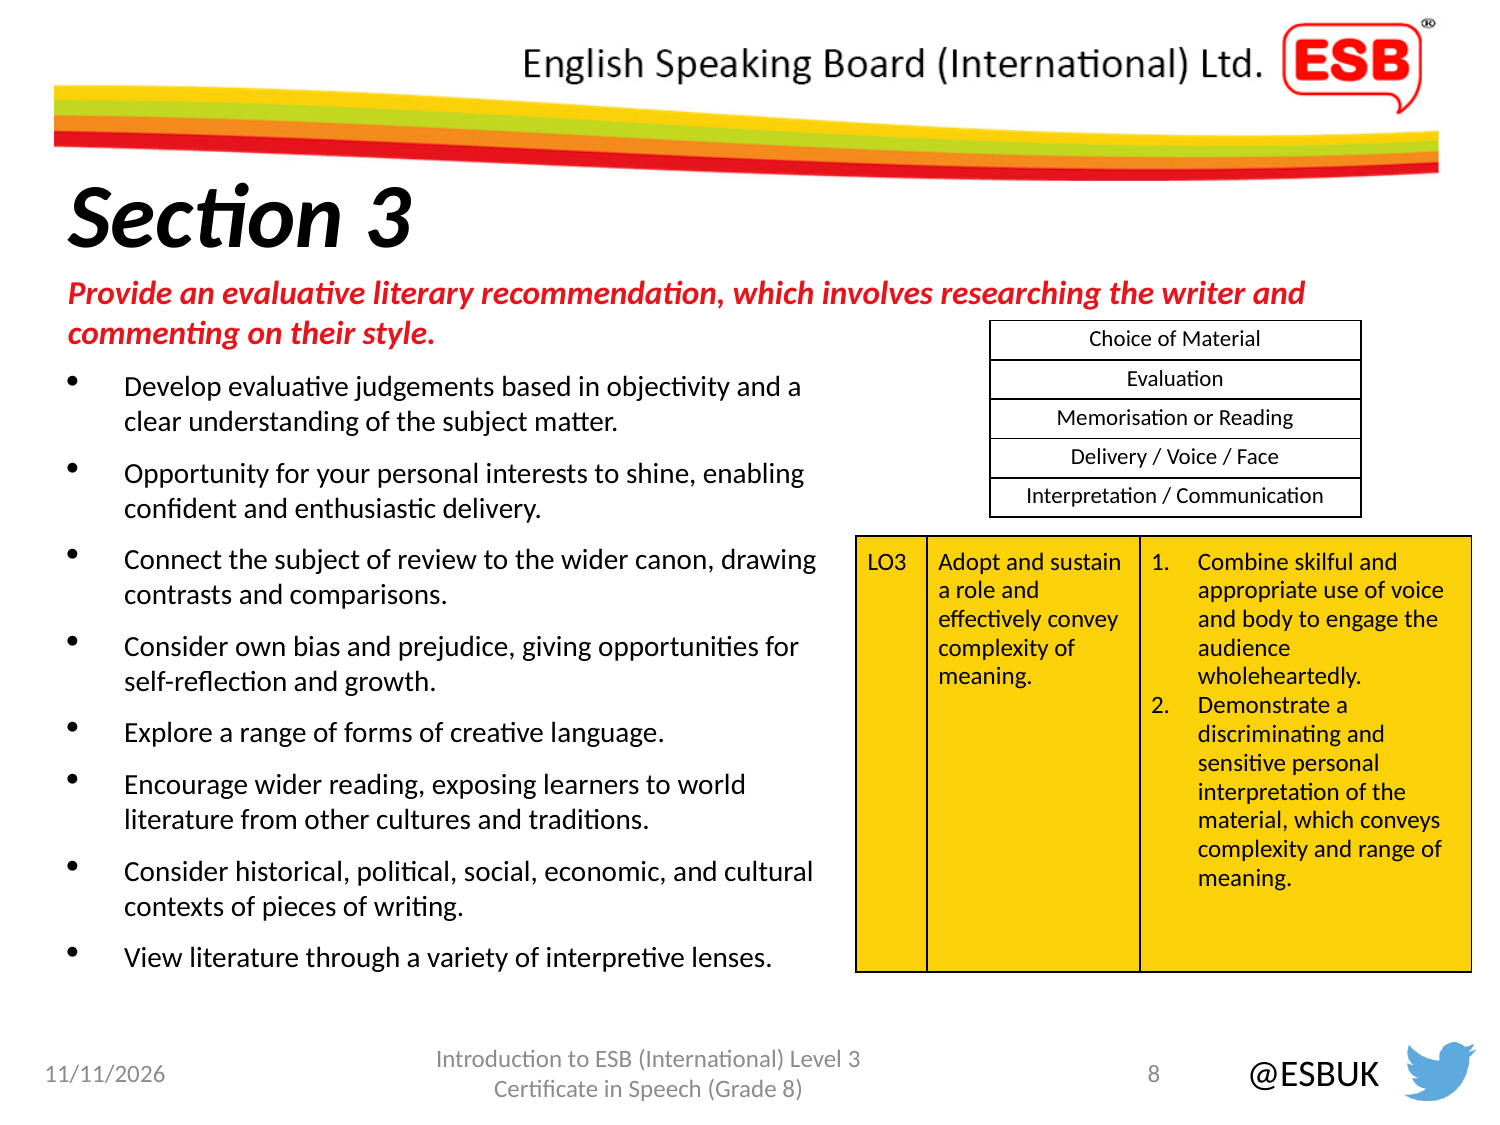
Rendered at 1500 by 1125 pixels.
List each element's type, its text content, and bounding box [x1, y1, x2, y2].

table_header LO3 [857, 537, 926, 971]
table_cell Evaluation [991, 361, 1360, 398]
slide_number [29, 1042, 367, 1103]
table_cell Memorisation or Reading [991, 400, 1360, 438]
table_header Adopt and sustain a role and effectively convey complexity of meaning. [928, 537, 1139, 971]
table_cell Interpretation / Communication [991, 479, 1360, 516]
table_cell Delivery / Voice / Face [991, 439, 1360, 477]
text_box Develop evaluative judgements based in objectivity and a clear understanding of the subject matter. Opportunity for your personal interests to shine, enabling confident and enthusiastic delivery. Connect the subject of review to the wider canon, drawing contrasts and comparisons. Consider own bias and prejudice, giving opportunities for self-reflection and growth. Explore a range of forms of creative language. Encourage wider reading, exposing learners to world literature from other cultures and traditions. Consider historical, political, social, economic, and cultural contexts of pieces of writing. View literature through a variety of interpretive lenses. [53, 359, 857, 981]
footer Introduction to ESB (International) Level 3 Certificate in Speech (Grade 8) [395, 1042, 902, 1103]
title Section 3 [53, 149, 1347, 264]
text_box Provide an evaluative literary recommendation, which involves researching the writer and commenting on their style. [53, 264, 1436, 359]
slide_number 8 [930, 1042, 1176, 1103]
table_header Combine skilful and appropriate use of voice and body to engage the audience wholeheartedly. Demonstrate a discriminating and sensitive personal interpretation of the material, which conveys complexity and range of meaning. [1141, 537, 1471, 971]
table_header Choice of Material [991, 321, 1360, 359]
picture [1404, 1042, 1476, 1101]
picture [0, 0, 1500, 189]
